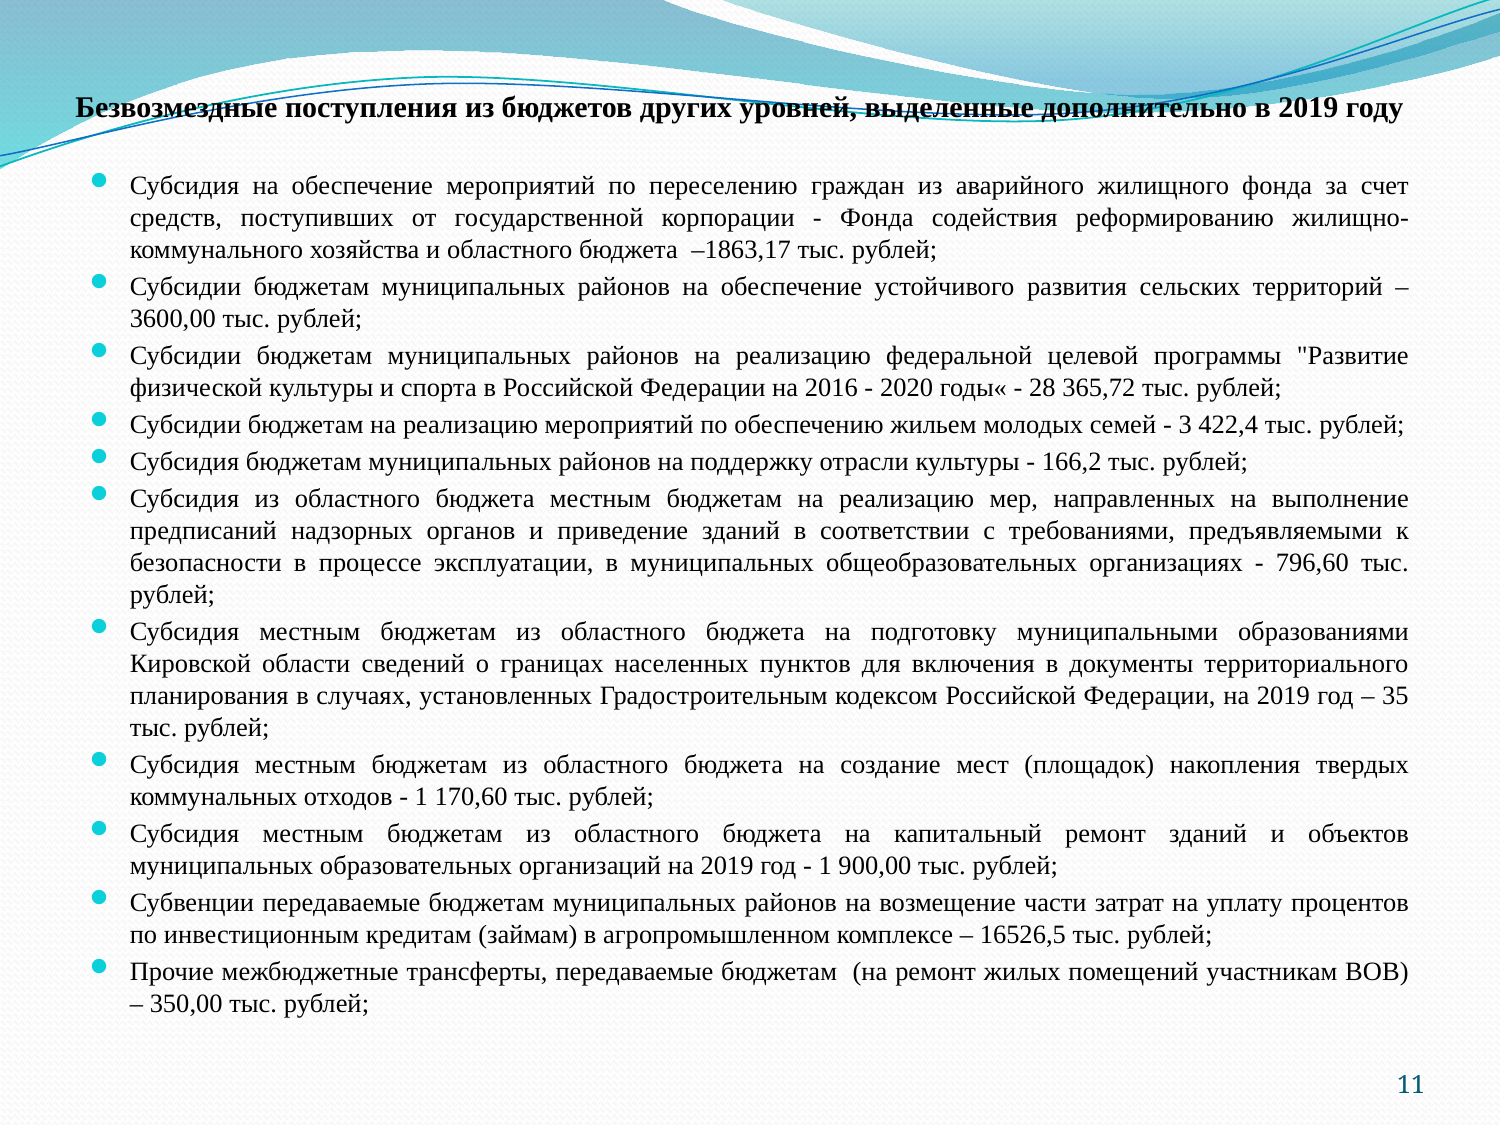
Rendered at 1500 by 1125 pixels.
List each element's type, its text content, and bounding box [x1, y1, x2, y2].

list Субсидия на обеспечение мероприятий по переселению граждан из аварийного жилищного фонда за счет средств, поступивших от государственной корпорации - Фонда содействия реформированию жилищно-коммунального хозяйства и областного бюджета –1863,17 тыс. рублей; Субсидии бюджетам муниципальных районов на обеспечение устойчивого развития сельских территорий – 3600,00 тыс. рублей; Субсидии бюджетам муниципальных районов на реализацию федеральной целевой программы "Развитие физической культуры и спорта в Российской Федерации на 2016 - 2020 годы« - 28 365,72 тыс. рублей; Субсидии бюджетам на реализацию мероприятий по обеспечению жильем молодых семей - 3 422,4 тыс. рублей; Субсидия бюджетам муниципальных районов на поддержку отрасли культуры - 166,2 тыс. рублей; Субсидия из областного бюджета местным бюджетам на реализацию мер, направленных на выполнение предписаний надзорных органов и приведение зданий в соответствии с требованиями, предъявляемыми к безопасности в процессе эксплуатации, в муниципальных общеобразовательных организациях - 796,60 тыс. рублей; Субсидия местным бюджетам из областного бюджета на подготовку муниципальными образованиями Кировской области сведений о границах населенных пунктов для включения в документы территориального планирования в случаях, установленных Градостроительным кодексом Российской Федерации, на 2019 год – 35 тыс. рублей; Субсидия местным бюджетам из областного бюджета на создание мест (площадок) накопления твердых коммунальных отходов - 1 170,60 тыс. рублей; Субсидия местным бюджетам из областного бюджета на капитальный ремонт зданий и объектов муниципальных образовательных организаций на 2019 год - 1 900,00 тыс. рублей; Субвенции передаваемые бюджетам муниципальных районов на возмещение части затрат на уплату процентов по инвестиционным кредитам (займам) в агропромышленном комплексе – 16526,5 тыс. рублей; Прочие межбюджетные трансферты, передаваемые бюджетам (на ремонт жилых помещений участникам ВОВ) – 350,00 тыс. рублей; [75, 160, 1425, 1038]
slide_number 11 [1299, 1042, 1425, 1103]
title Безвозмездные поступления из бюджетов других уровней, выделенные дополнительно в 2019 году [64, 54, 1415, 124]
